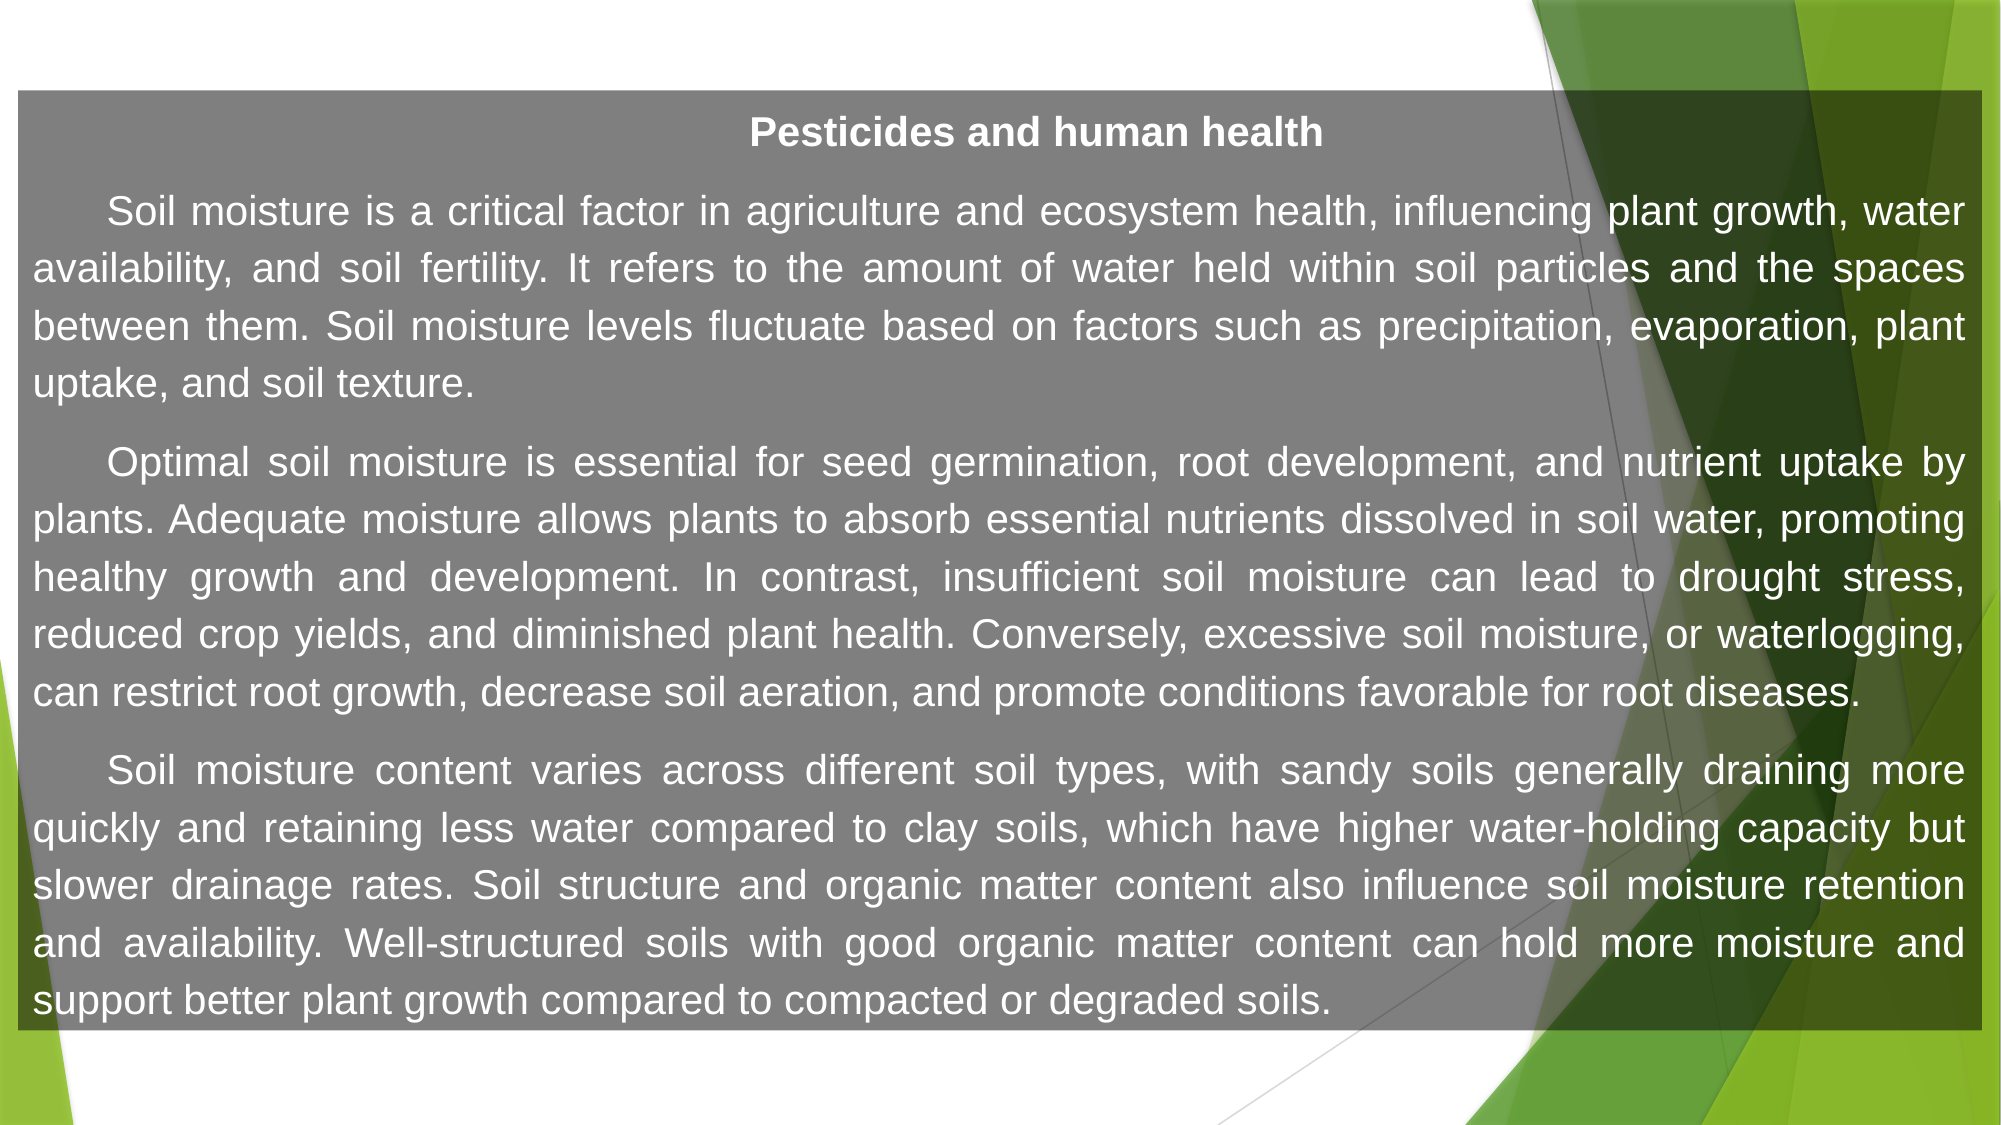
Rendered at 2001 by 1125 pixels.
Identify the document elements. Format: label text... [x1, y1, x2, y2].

text_box Pesticides and human health Soil moisture is a critical factor in agriculture and ecosystem health, influencing plant growth, water availability, and soil fertility. It refers to the amount of water held within soil particles and the spaces between them. Soil moisture levels fluctuate based on factors such as precipitation, evaporation, plant uptake, and soil texture. Optimal soil moisture is essential for seed germination, root development, and nutrient uptake by plants. Adequate moisture allows plants to absorb essential nutrients dissolved in soil water, promoting healthy growth and development. In contrast, insufficient soil moisture can lead to drought stress, reduced crop yields, and diminished plant health. Conversely, excessive soil moisture, or waterlogging, can restrict root growth, decrease soil aeration, and promote conditions favorable for root diseases. Soil moisture content varies across different soil types, with sandy soils generally draining more quickly and retaining less water compared to clay soils, which have higher water-holding capacity but slower drainage rates. Soil structure and organic matter content also influence soil moisture retention and availability. Well-structured soils with good organic matter content can hold more moisture and support better plant growth compared to compacted or degraded soils. [18, 90, 1982, 1031]
